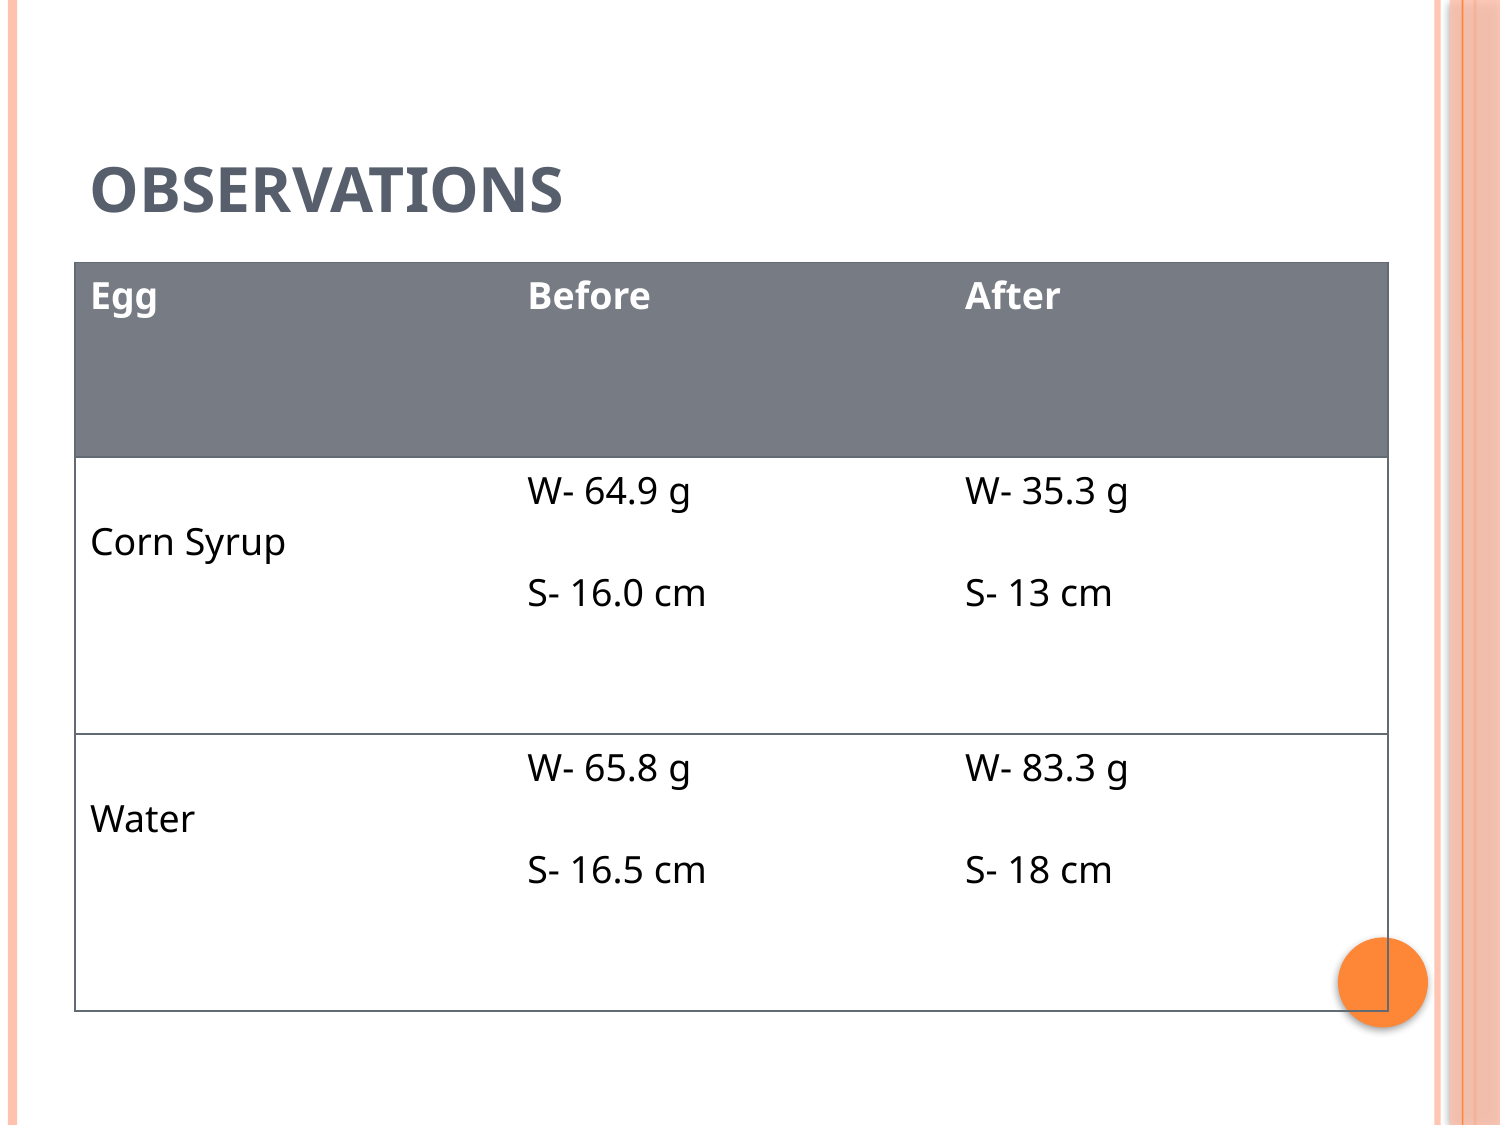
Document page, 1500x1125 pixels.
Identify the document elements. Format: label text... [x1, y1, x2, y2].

table_cell Corn Syrup [76, 458, 513, 733]
table_cell W- 65.8 g S- 16.5 cm [513, 735, 950, 1010]
table_cell Water [76, 735, 513, 1010]
table_header Egg [76, 263, 513, 456]
table_header Before [513, 263, 950, 456]
table_header After [950, 263, 1387, 456]
table_cell W- 64.9 g S- 16.0 cm [513, 458, 950, 733]
table_cell W- 83.3 g S- 18 cm [950, 735, 1387, 1010]
table_cell W- 35.3 g S- 13 cm [950, 458, 1387, 733]
title Observations [75, 45, 1300, 233]
